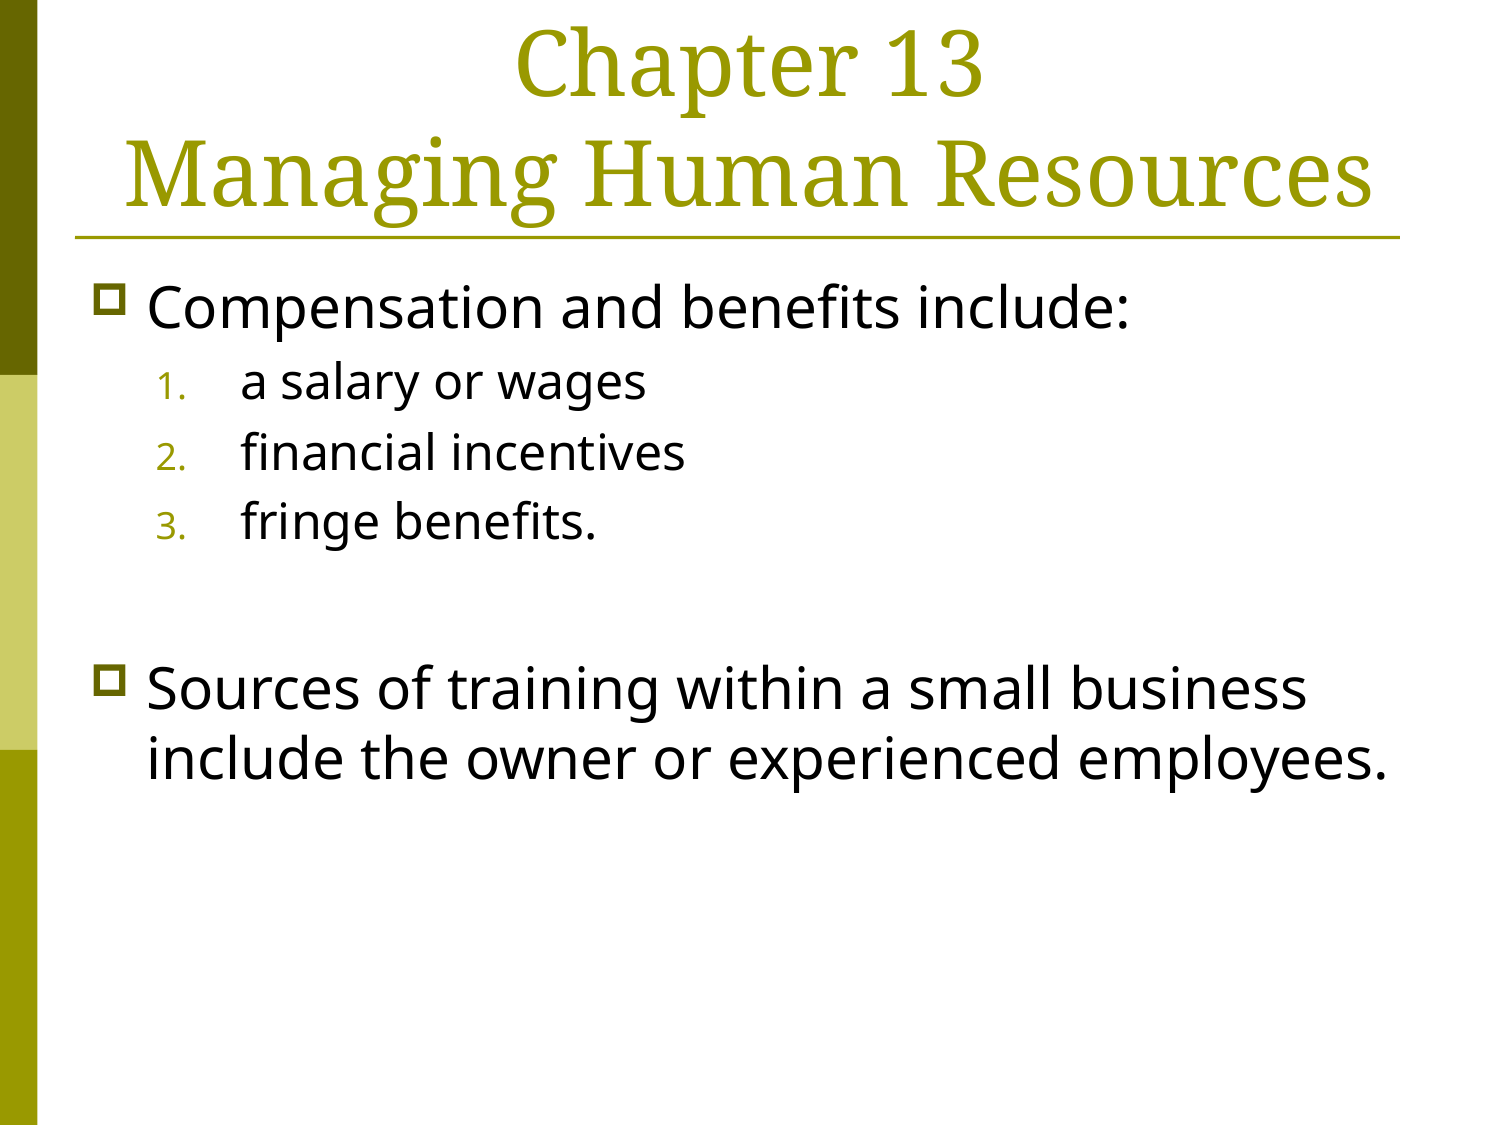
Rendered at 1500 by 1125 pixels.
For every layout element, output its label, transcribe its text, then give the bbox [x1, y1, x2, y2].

title Chapter 13 Managing Human Resources [74, 45, 1426, 233]
list Compensation and benefits include: a salary or wages financial incentives fringe benefits. Sources of training within a small business include the owner or experienced employees. [74, 262, 1426, 1006]
